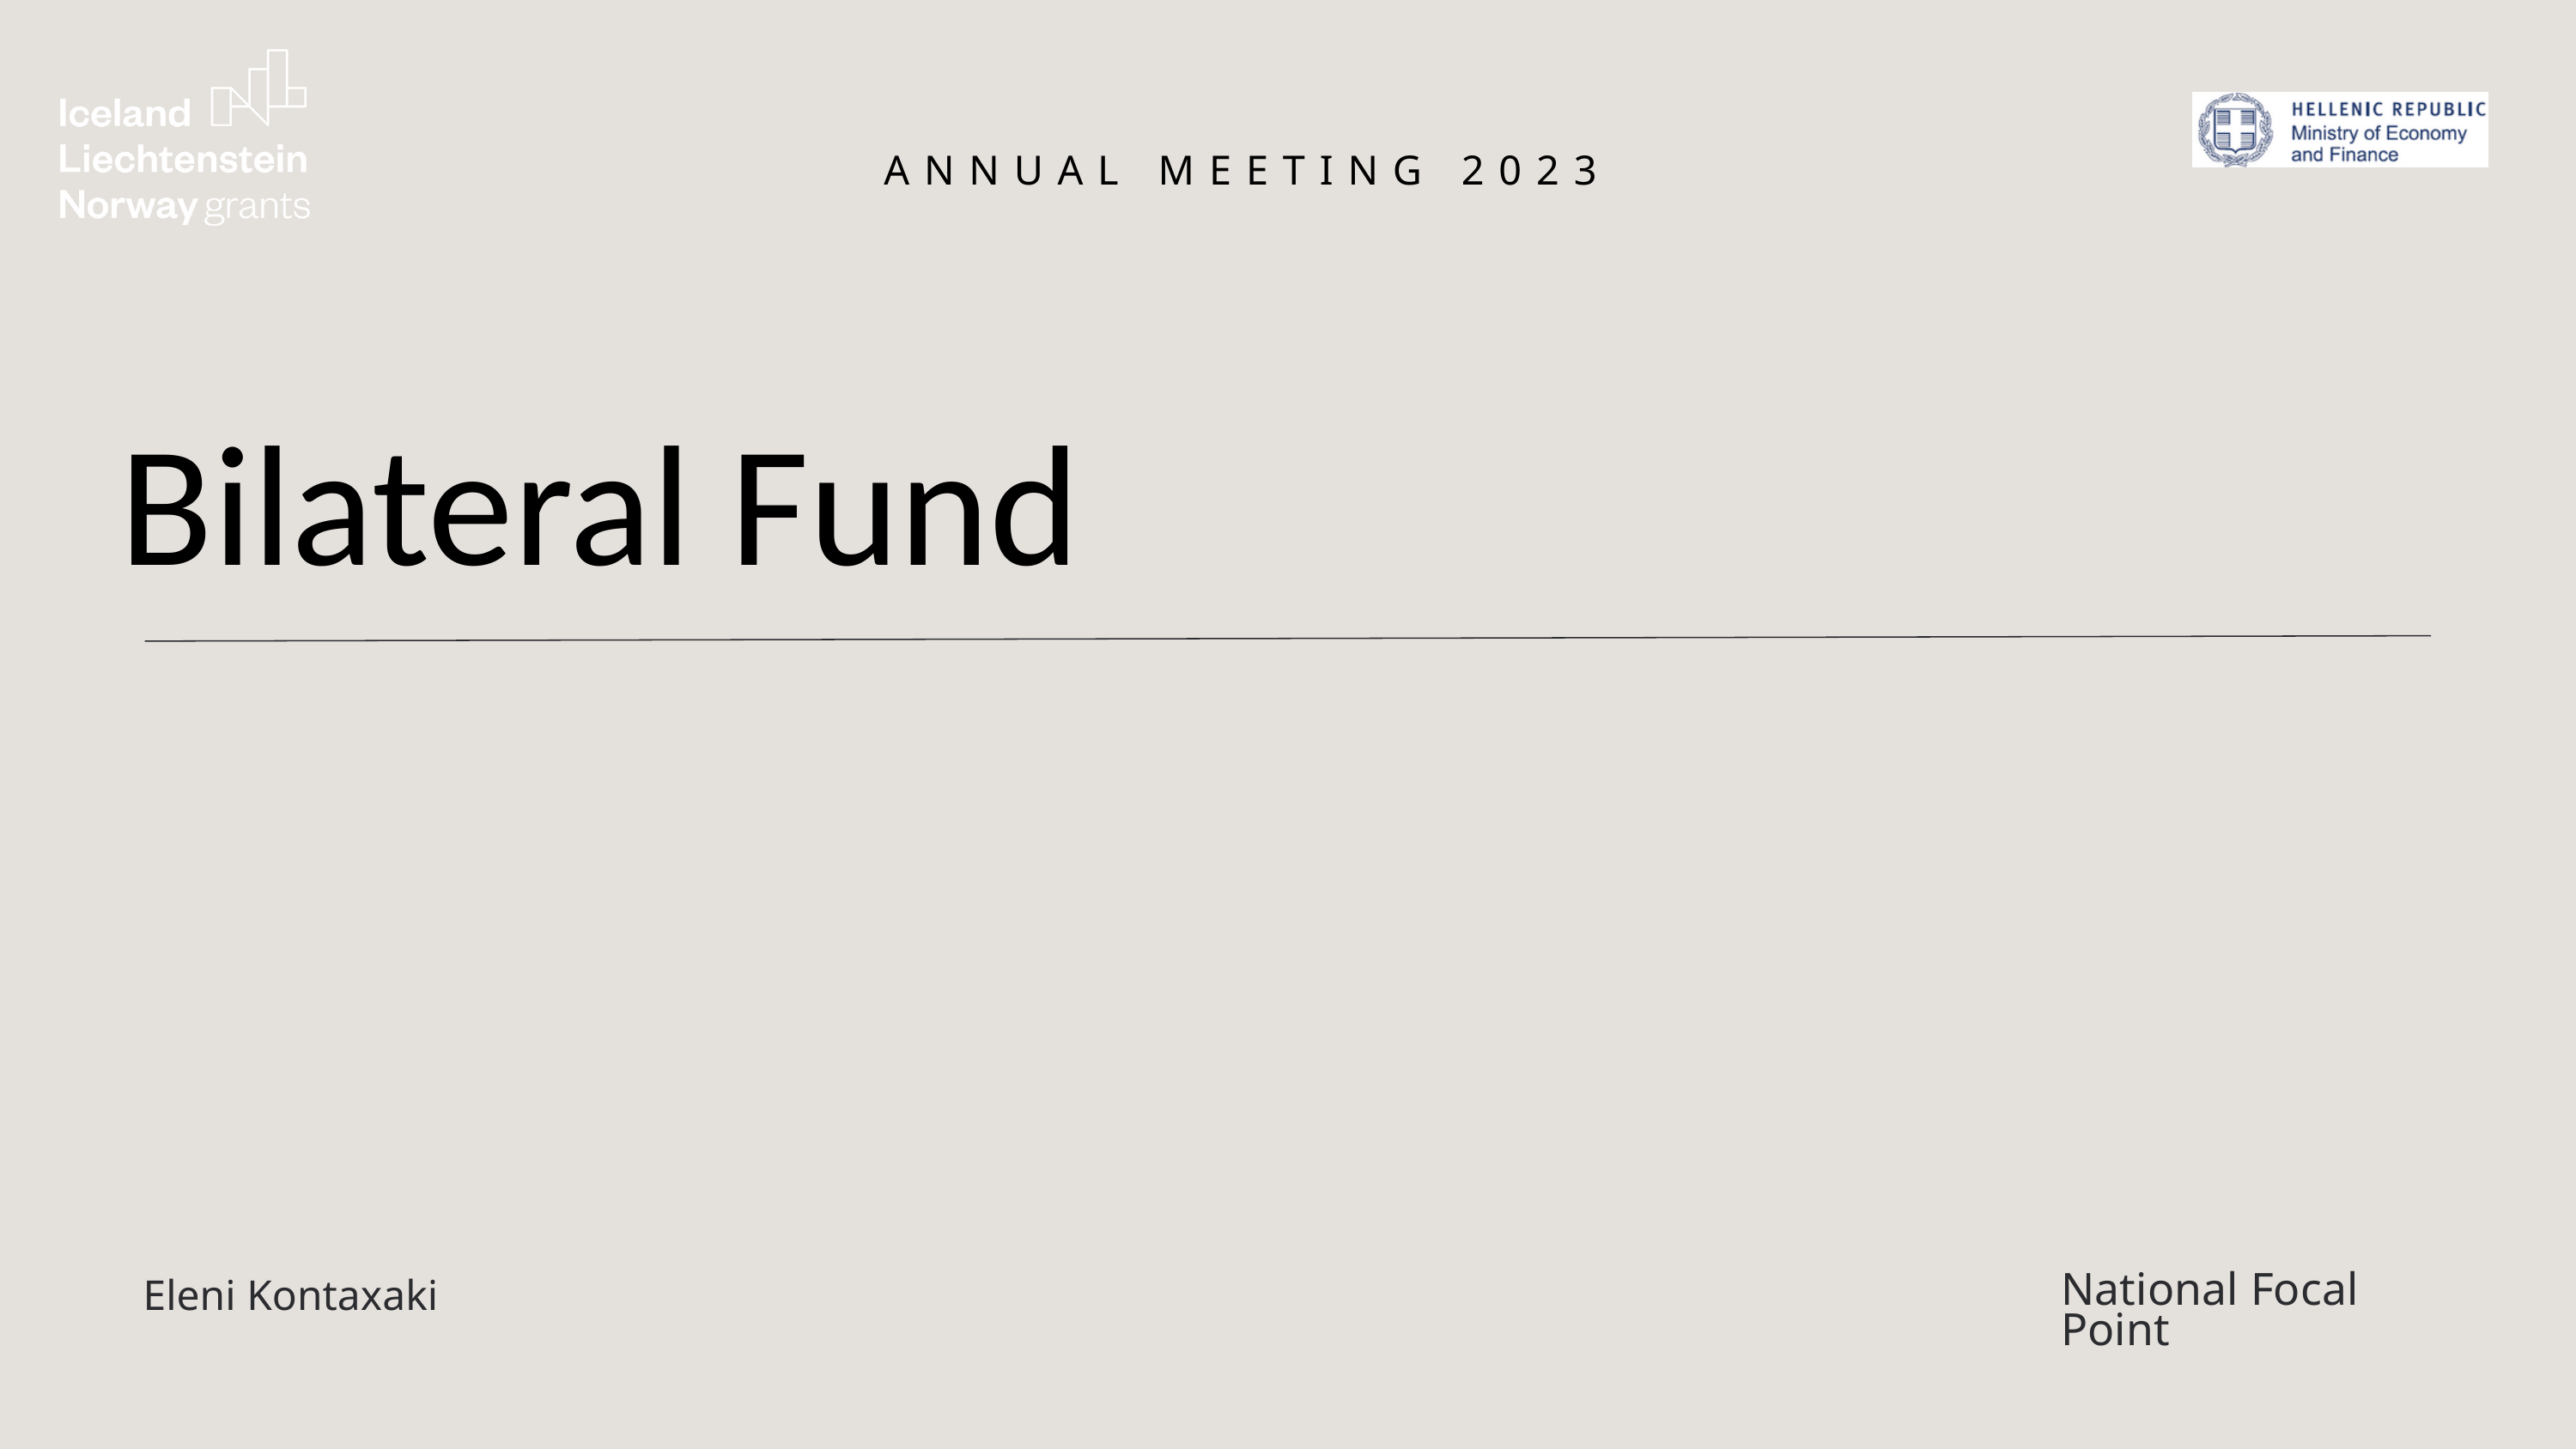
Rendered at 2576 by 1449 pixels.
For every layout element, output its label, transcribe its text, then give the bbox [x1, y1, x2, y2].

text_box Bilateral Fund [119, 327, 2428, 600]
text_box [58, 49, 311, 227]
text_box Eleni Kontaxaki [143, 1257, 1251, 1319]
text_box National Focal Point [2060, 1273, 2462, 1355]
text_box ANNUAL MEETING 2023 [556, 136, 1951, 193]
text_box [2192, 92, 2489, 168]
